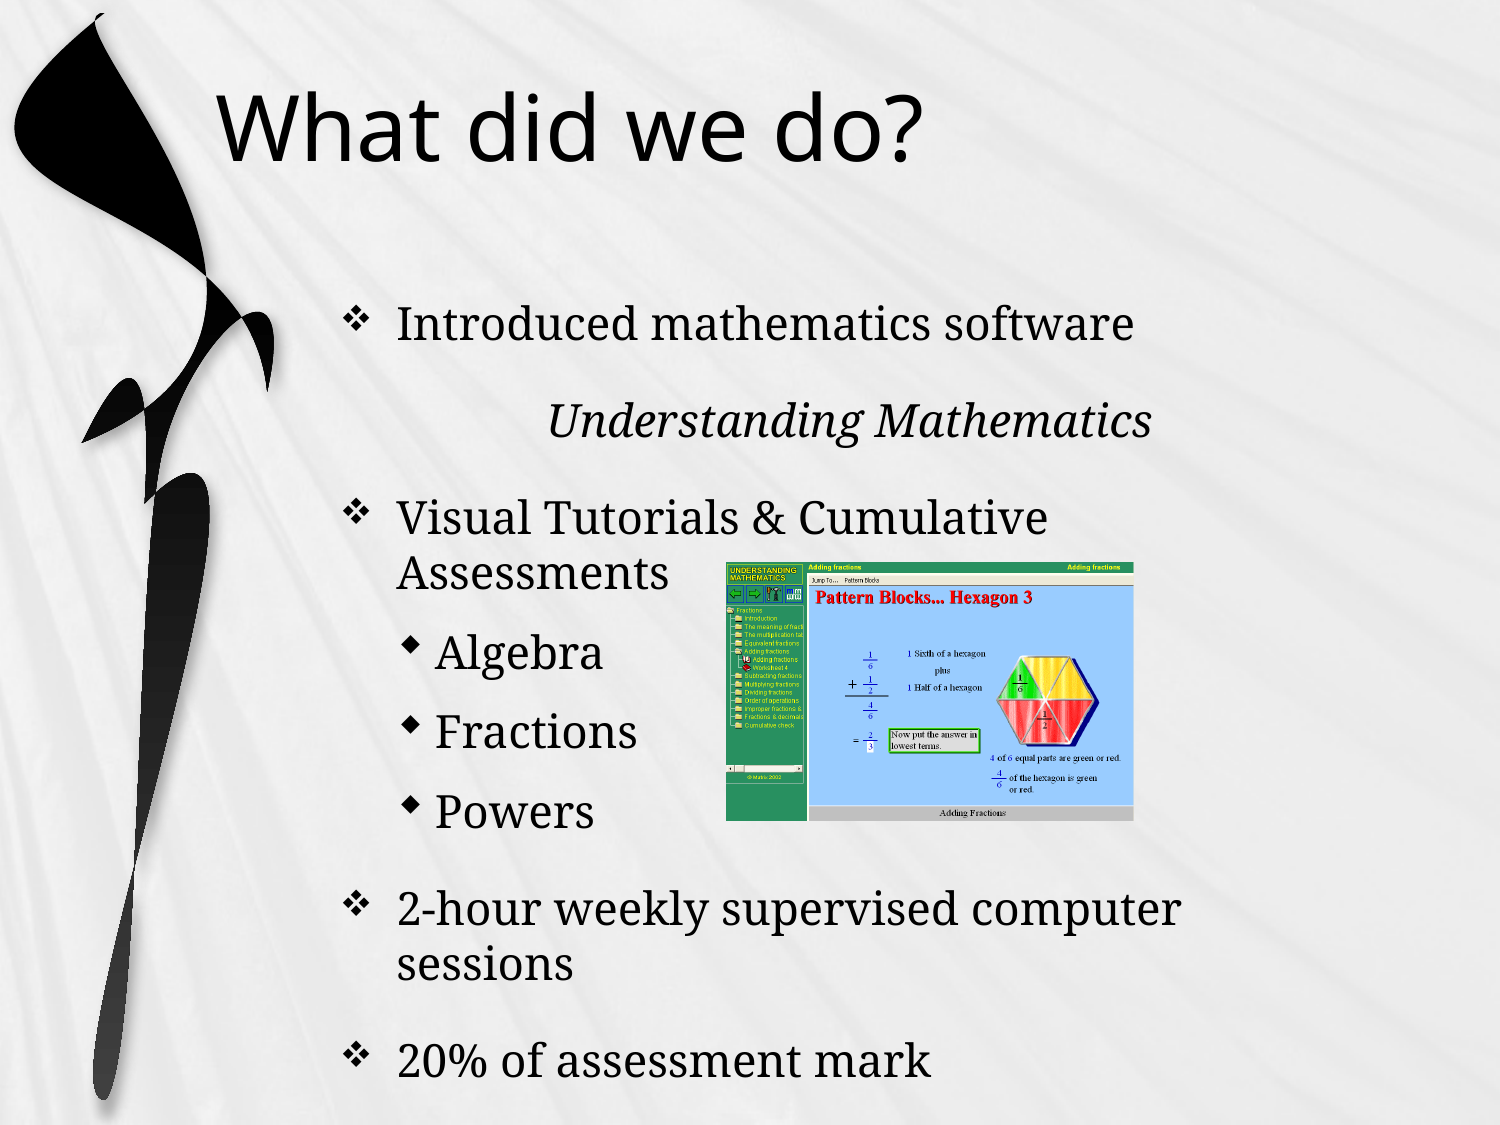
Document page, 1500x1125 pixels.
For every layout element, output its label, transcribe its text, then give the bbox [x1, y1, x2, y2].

title What did we do? [200, 12, 1317, 238]
picture [726, 562, 1134, 821]
list Introduced mathematics software Understanding Mathematics Visual Tutorials & Cumulative Assessments Algebra Fractions Powers 2-hour weekly supervised computer sessions 20% of assessment mark [324, 287, 1316, 1005]
